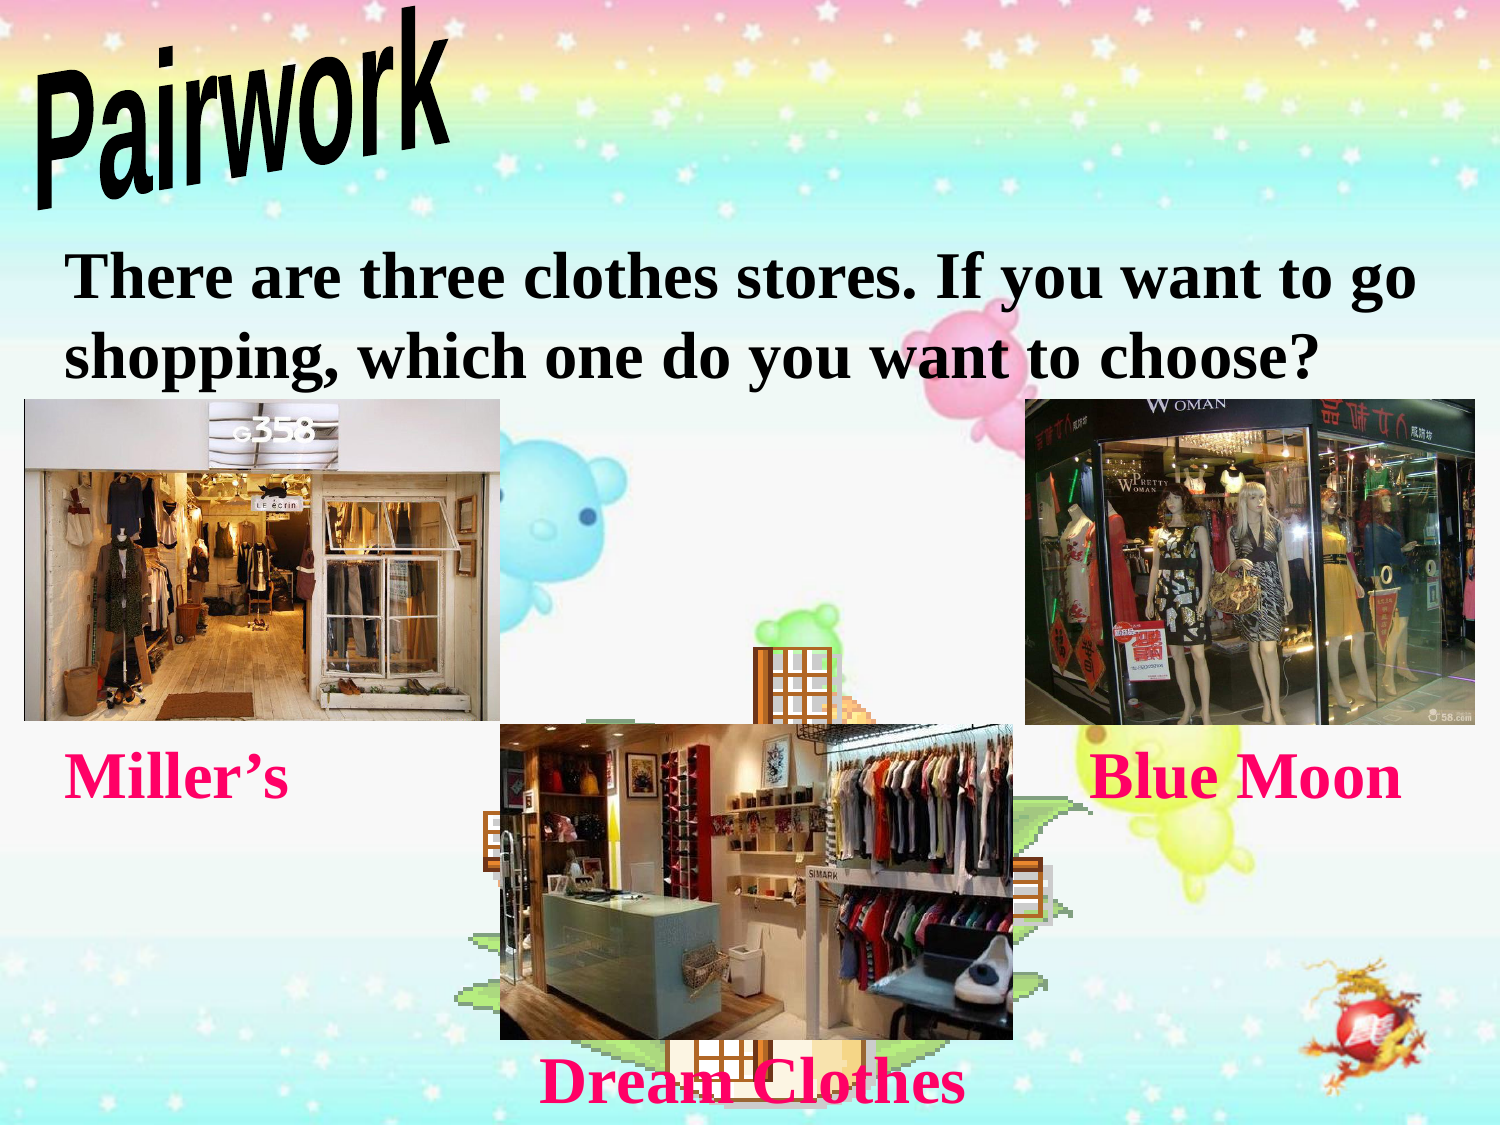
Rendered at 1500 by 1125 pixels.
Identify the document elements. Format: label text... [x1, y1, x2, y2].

text_box Miller’s [50, 730, 449, 820]
text_box There are three clothes stores. If you want to go shopping, which one do you want to choose? [50, 224, 1500, 400]
picture [0, 0, 1500, 1125]
text_box Blue Moon [1096, 724, 1500, 820]
